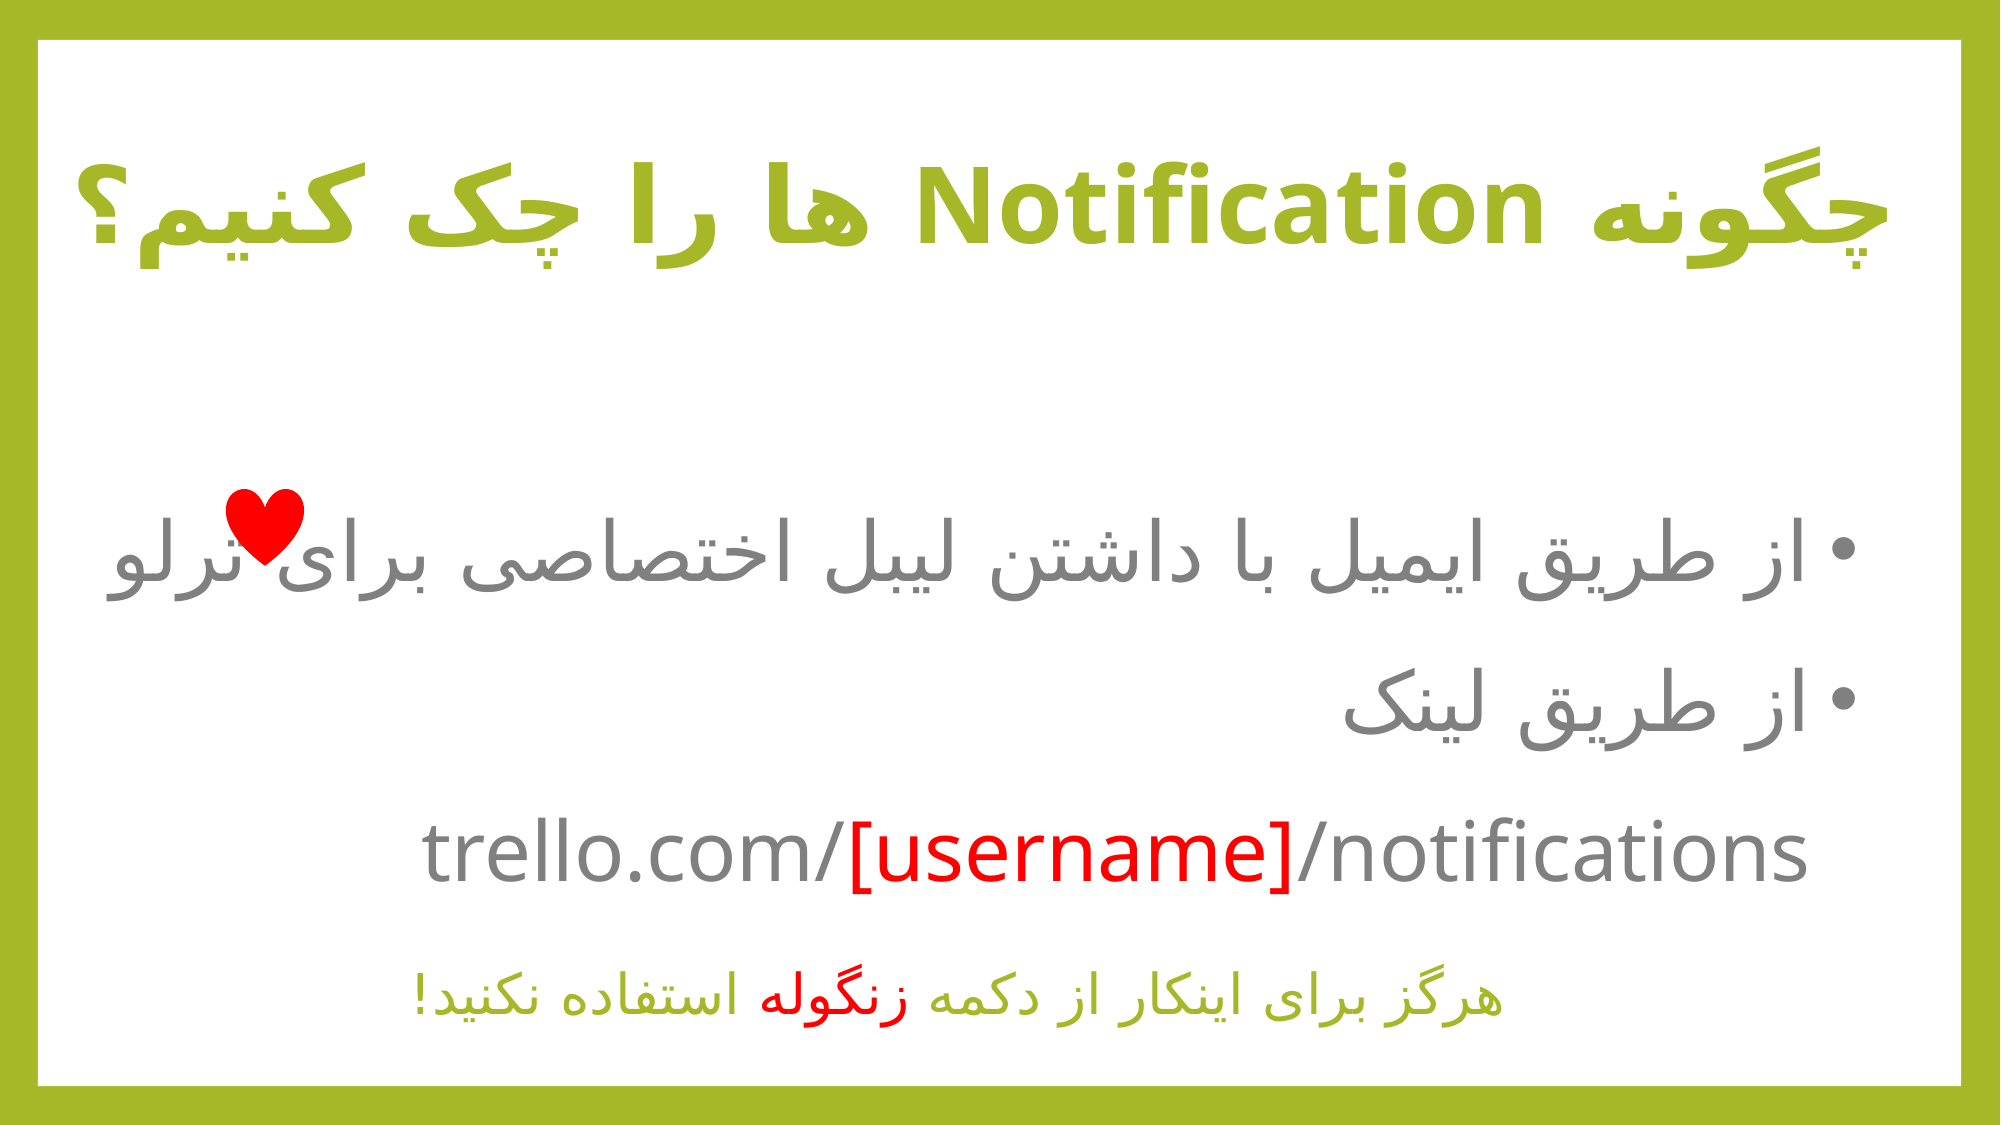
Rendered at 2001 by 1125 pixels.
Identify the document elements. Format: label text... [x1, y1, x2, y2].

text_box هرگز برای اینکار از دکمه زنگوله استفاده نکنید! [394, 950, 1521, 1033]
title چگونه Notification ها را چک کنیم؟ [54, 97, 1914, 321]
text_box از طریق ایمیل با داشتن لیبل اختصاصی برای ترلو از طریق لینک trello.com/[username]/notifications [42, 440, 1873, 906]
text_box [224, 487, 306, 568]
